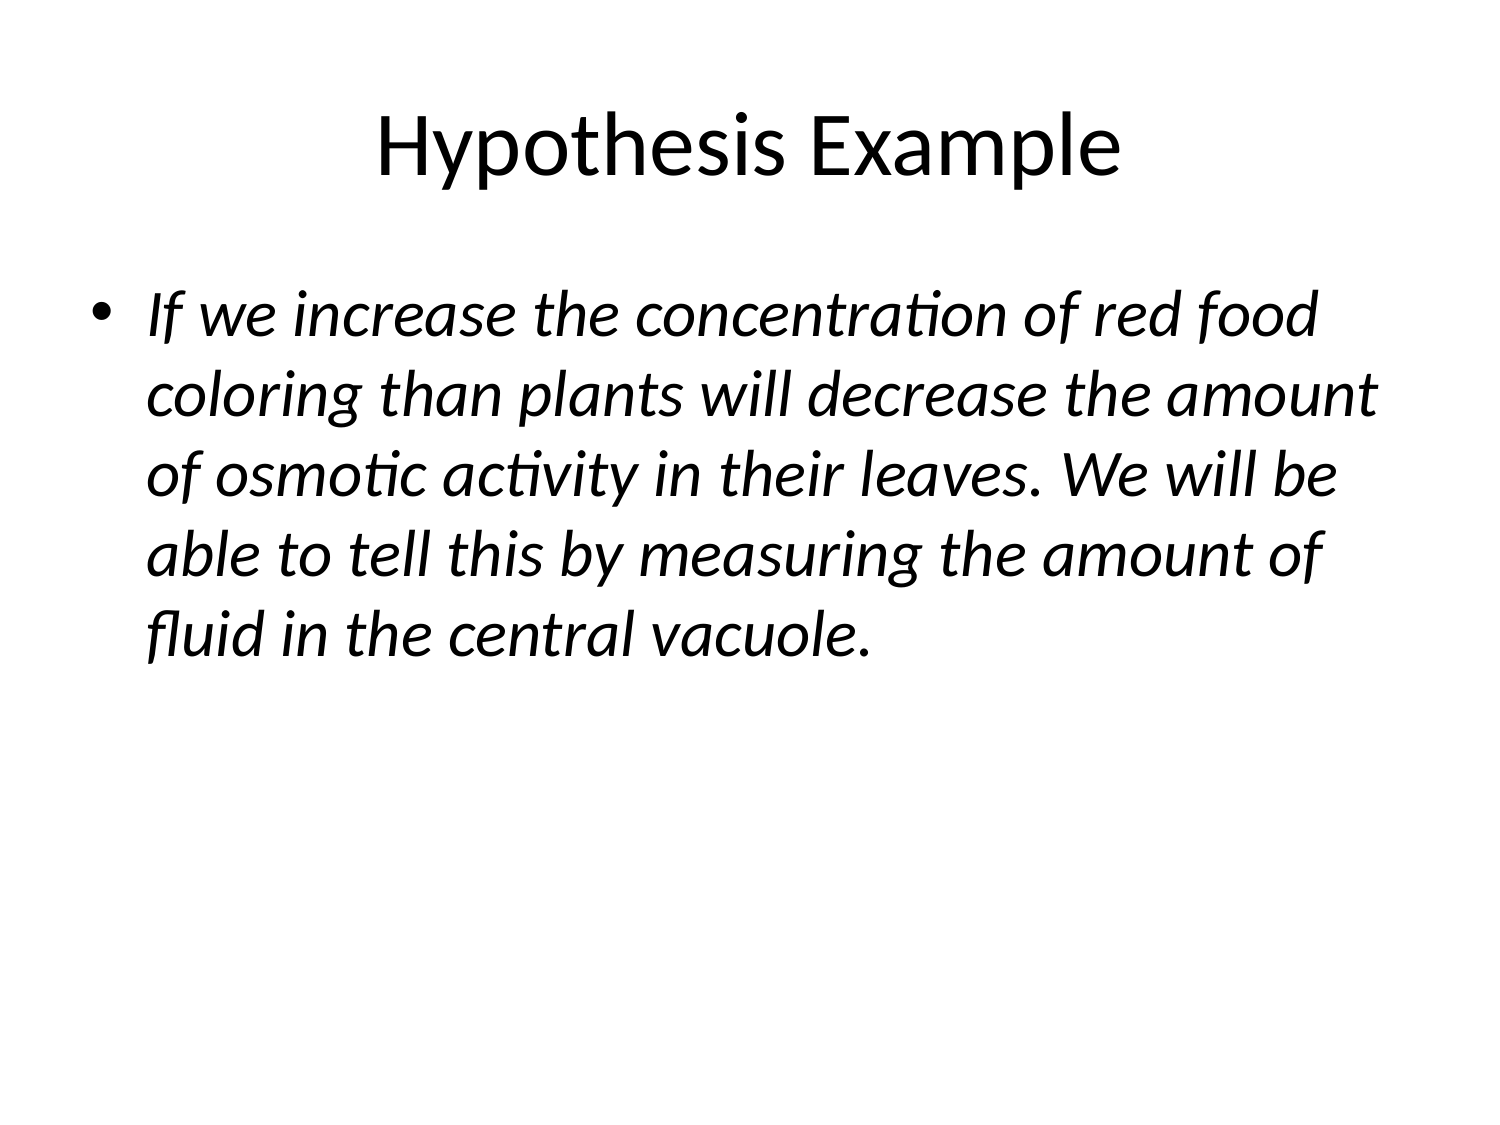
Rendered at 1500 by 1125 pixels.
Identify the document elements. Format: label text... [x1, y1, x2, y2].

list If we increase the concentration of red food coloring than plants will decrease the amount of osmotic activity in their leaves. We will be able to tell this by measuring the amount of fluid in the central vacuole. [75, 262, 1425, 1005]
title Hypothesis Example [75, 45, 1425, 233]
